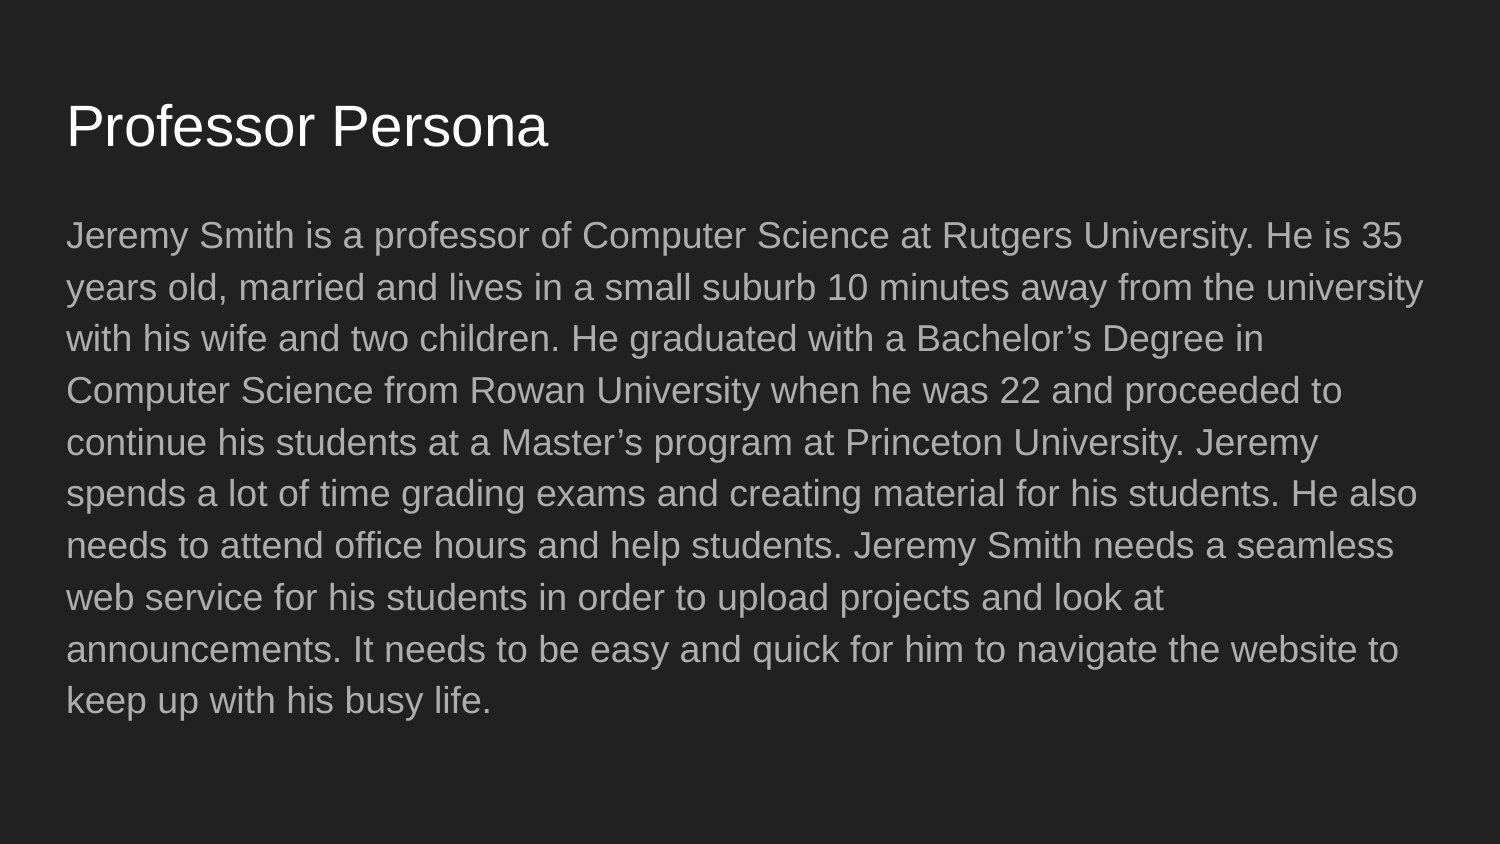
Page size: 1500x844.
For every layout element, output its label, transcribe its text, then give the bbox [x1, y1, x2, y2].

list Jeremy Smith is a professor of Computer Science at Rutgers University. He is 35 years old, married and lives in a small suburb 10 minutes away from the university with his wife and two children. He graduated with a Bachelor’s Degree in Computer Science from Rowan University when he was 22 and proceeded to continue his students at a Master’s program at Princeton University. Jeremy spends a lot of time grading exams and creating material for his students. He also needs to attend office hours and help students. Jeremy Smith needs a seamless web service for his students in order to upload projects and look at announcements. It needs to be easy and quick for him to navigate the website to keep up with his busy life. [51, 189, 1449, 750]
title Professor Persona [51, 72, 1449, 167]
